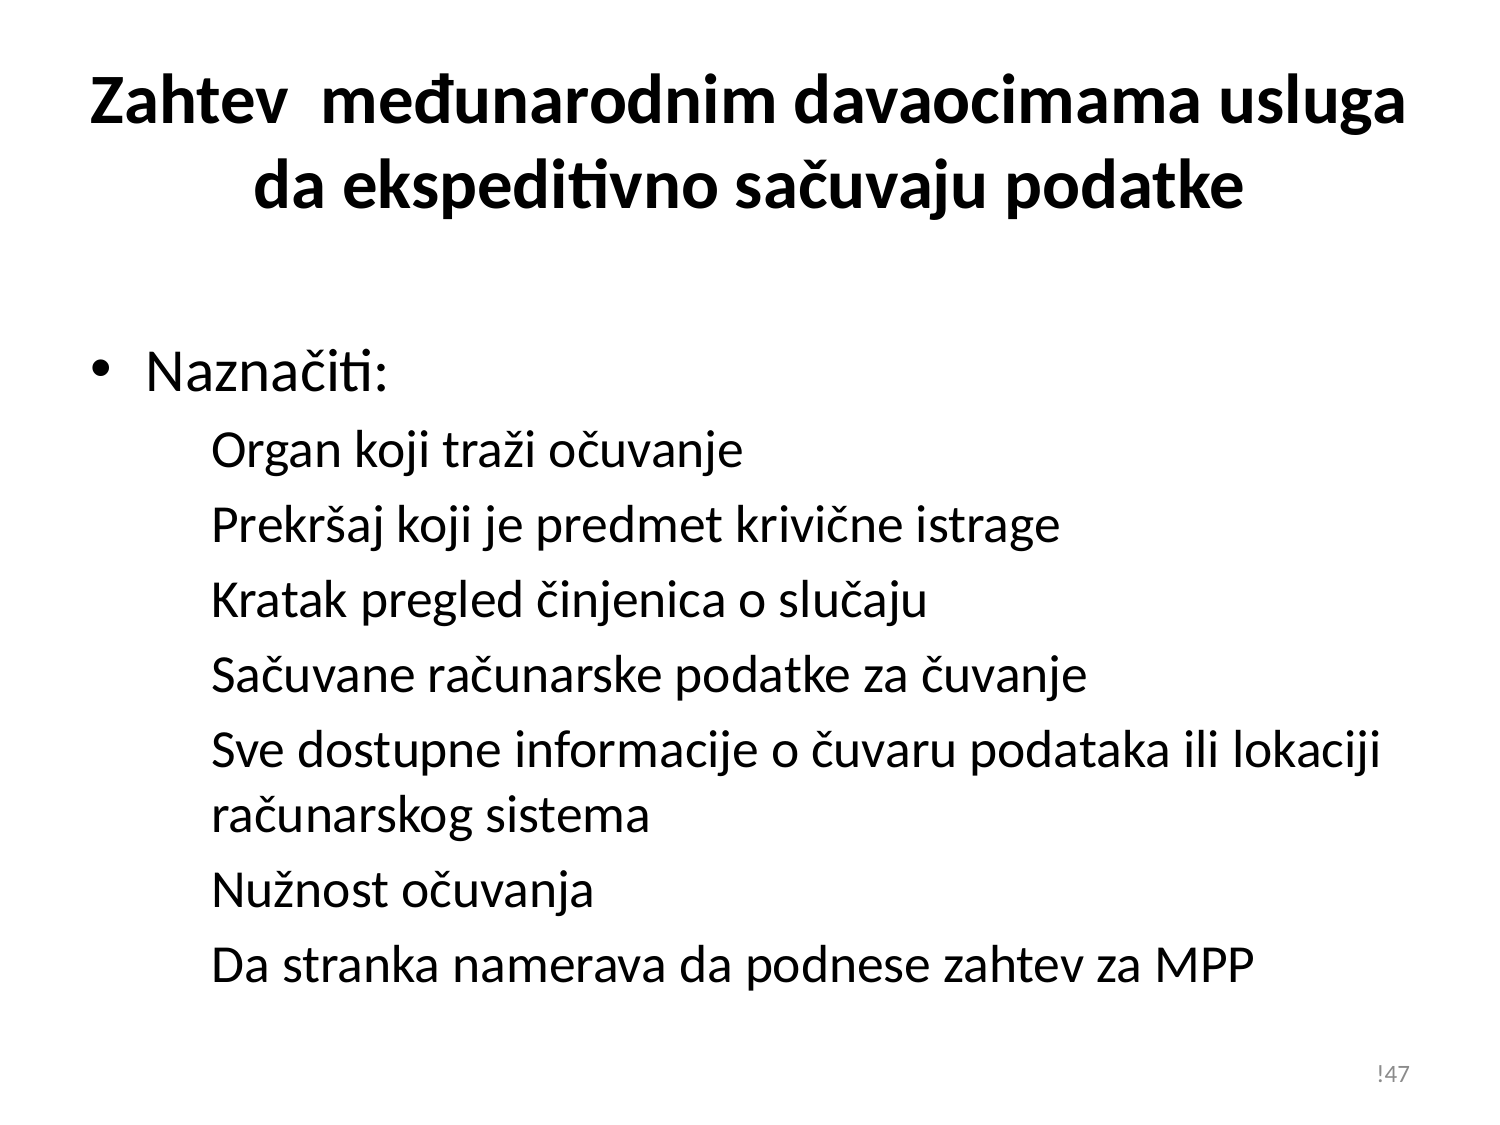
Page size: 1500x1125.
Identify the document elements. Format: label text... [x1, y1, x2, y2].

slide_number !47 [1074, 1042, 1425, 1103]
title Zahtev međunarodnim davaocimama usluga da ekspeditivno sačuvaju podatke [75, 45, 1425, 233]
list Naznačiti: Organ koji traži očuvanje Prekršaj koji je predmet krivične istrage Kratak pregled činjenica o slučaju Sačuvane računarske podatke za čuvanje Sve dostupne informacije o čuvaru podataka ili lokaciji računarskog sistema Nužnost očuvanja Da stranka namerava da podnese zahtev za MPP [75, 322, 1425, 1005]
